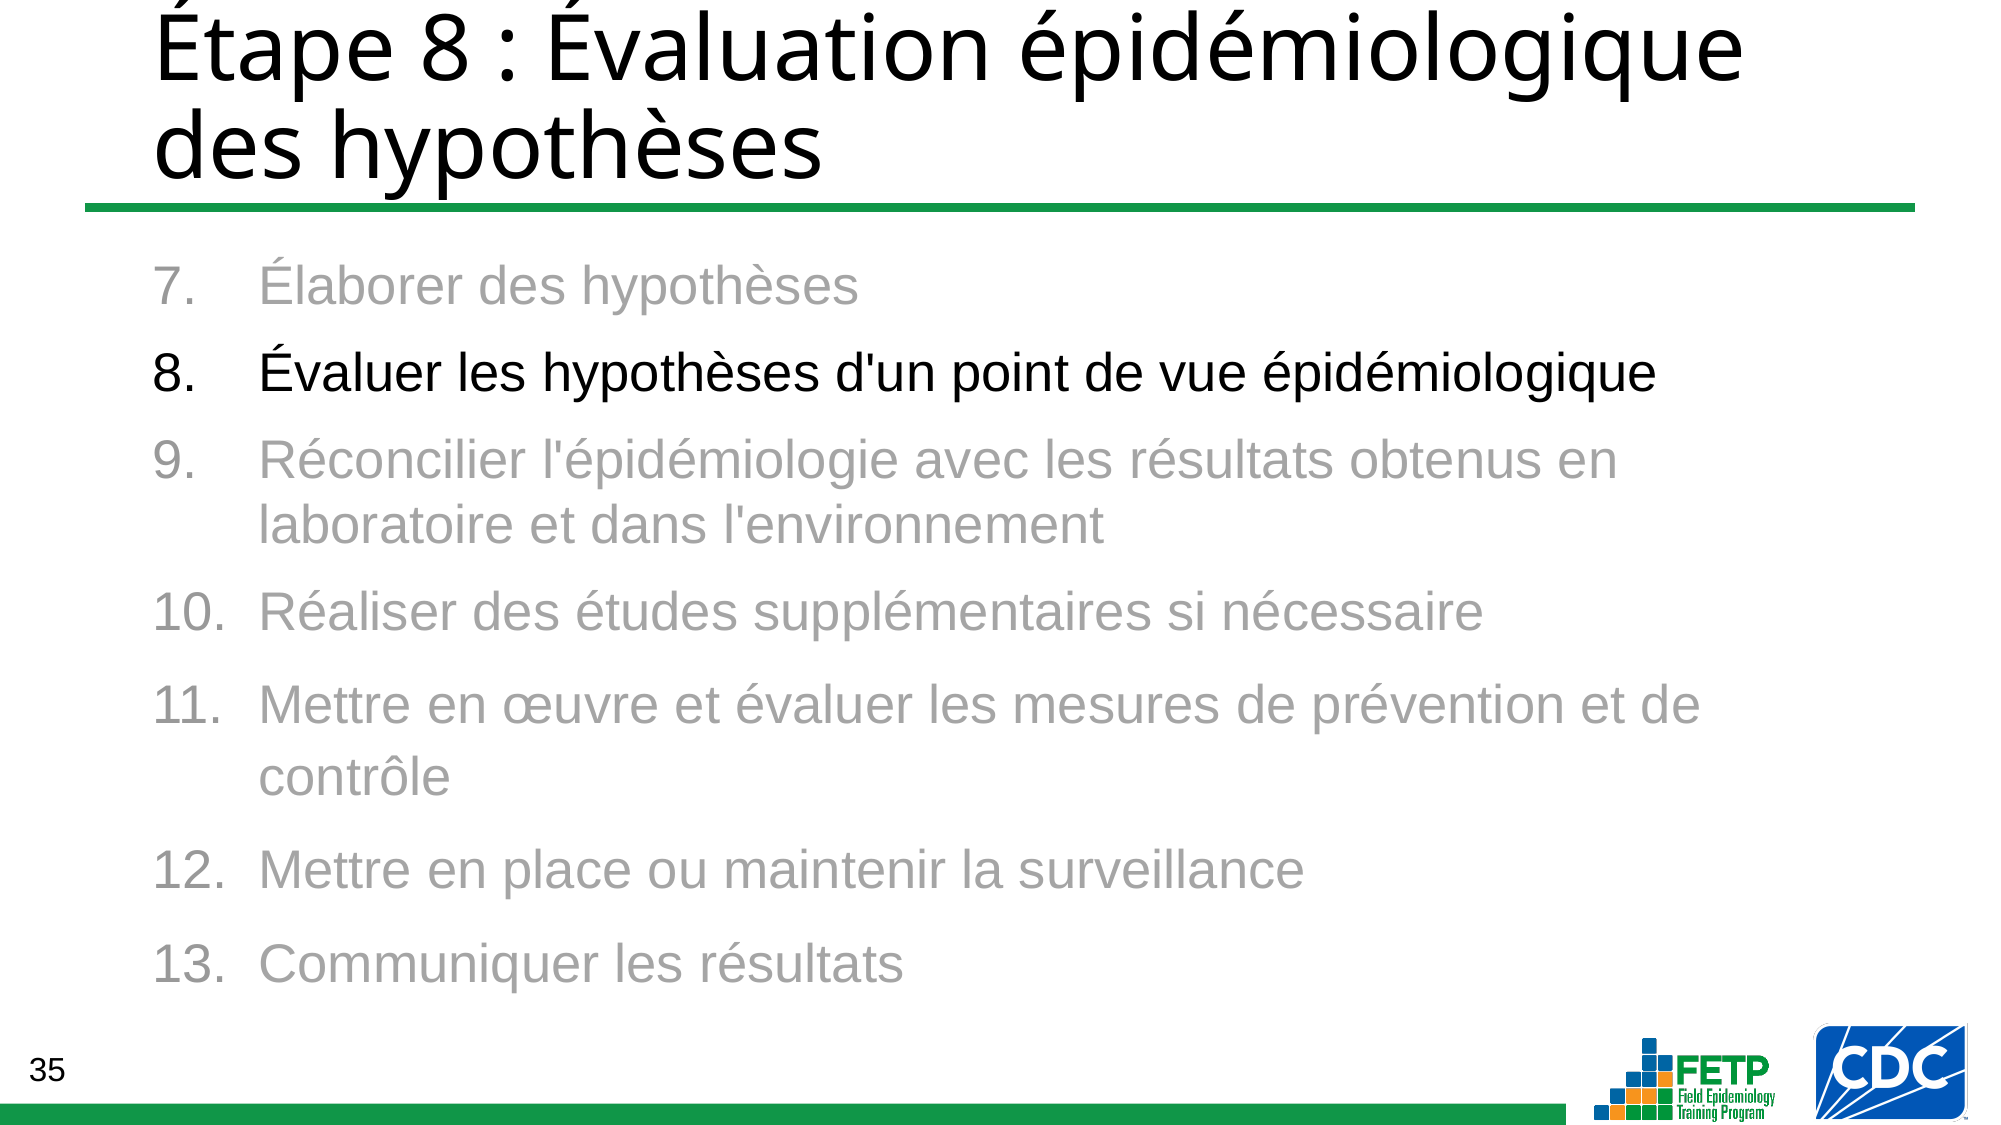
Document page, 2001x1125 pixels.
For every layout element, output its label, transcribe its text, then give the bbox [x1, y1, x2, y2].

list Élaborer des hypothèses Évaluer les hypothèses d'un point de vue épidémiologique Réconcilier l'épidémiologie avec les résultats obtenus en laboratoire et dans l'environnement Réaliser des études supplémentaires si nécessaire Mettre en œuvre et évaluer les mesures de prévention et de contrôle Mettre en place ou maintenir la surveillance Communiquer les résultats [137, 242, 1863, 1004]
picture [1813, 1023, 1968, 1122]
picture [1594, 1038, 1775, 1122]
title Étape 8 : Évaluation épidémiologique des hypothèses [137, 0, 1863, 207]
